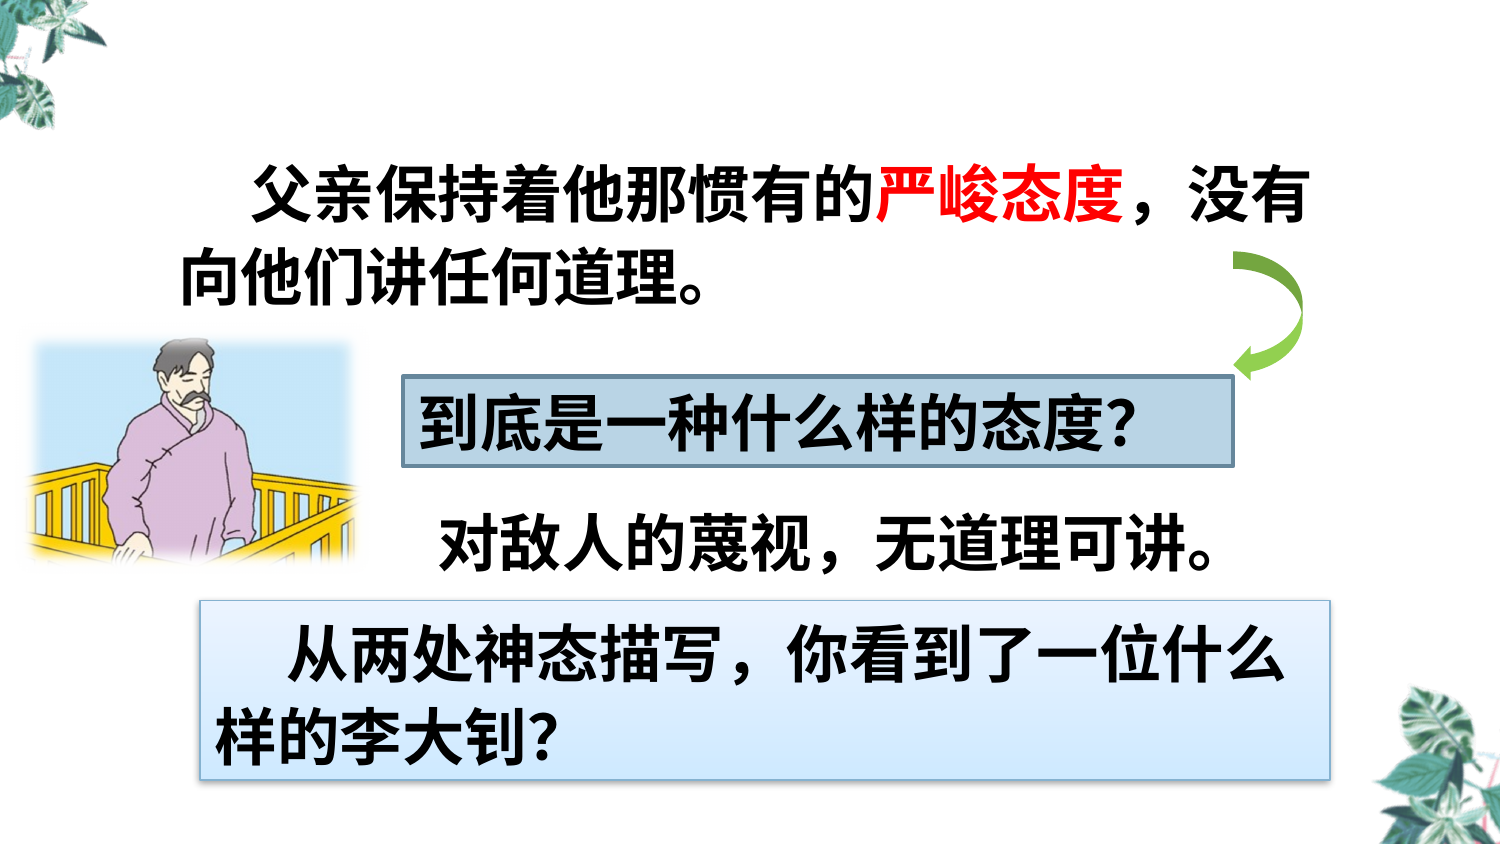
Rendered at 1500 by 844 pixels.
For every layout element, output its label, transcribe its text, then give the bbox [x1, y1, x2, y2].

text_box 到底是一种什么样的态度？ [401, 374, 1235, 468]
text_box [1231, 249, 1305, 383]
picture [1302, 595, 1500, 844]
picture [0, 0, 148, 167]
picture [14, 321, 372, 576]
text_box 父亲保持着他那惯有的严峻态度，没有向他们讲任何道理。 [163, 140, 1337, 320]
text_box 对敌人的蔑视，无道理可讲。 [422, 496, 1265, 586]
text_box 从两处神态描写，你看到了一位什么样的李大钊？ [199, 600, 1331, 781]
